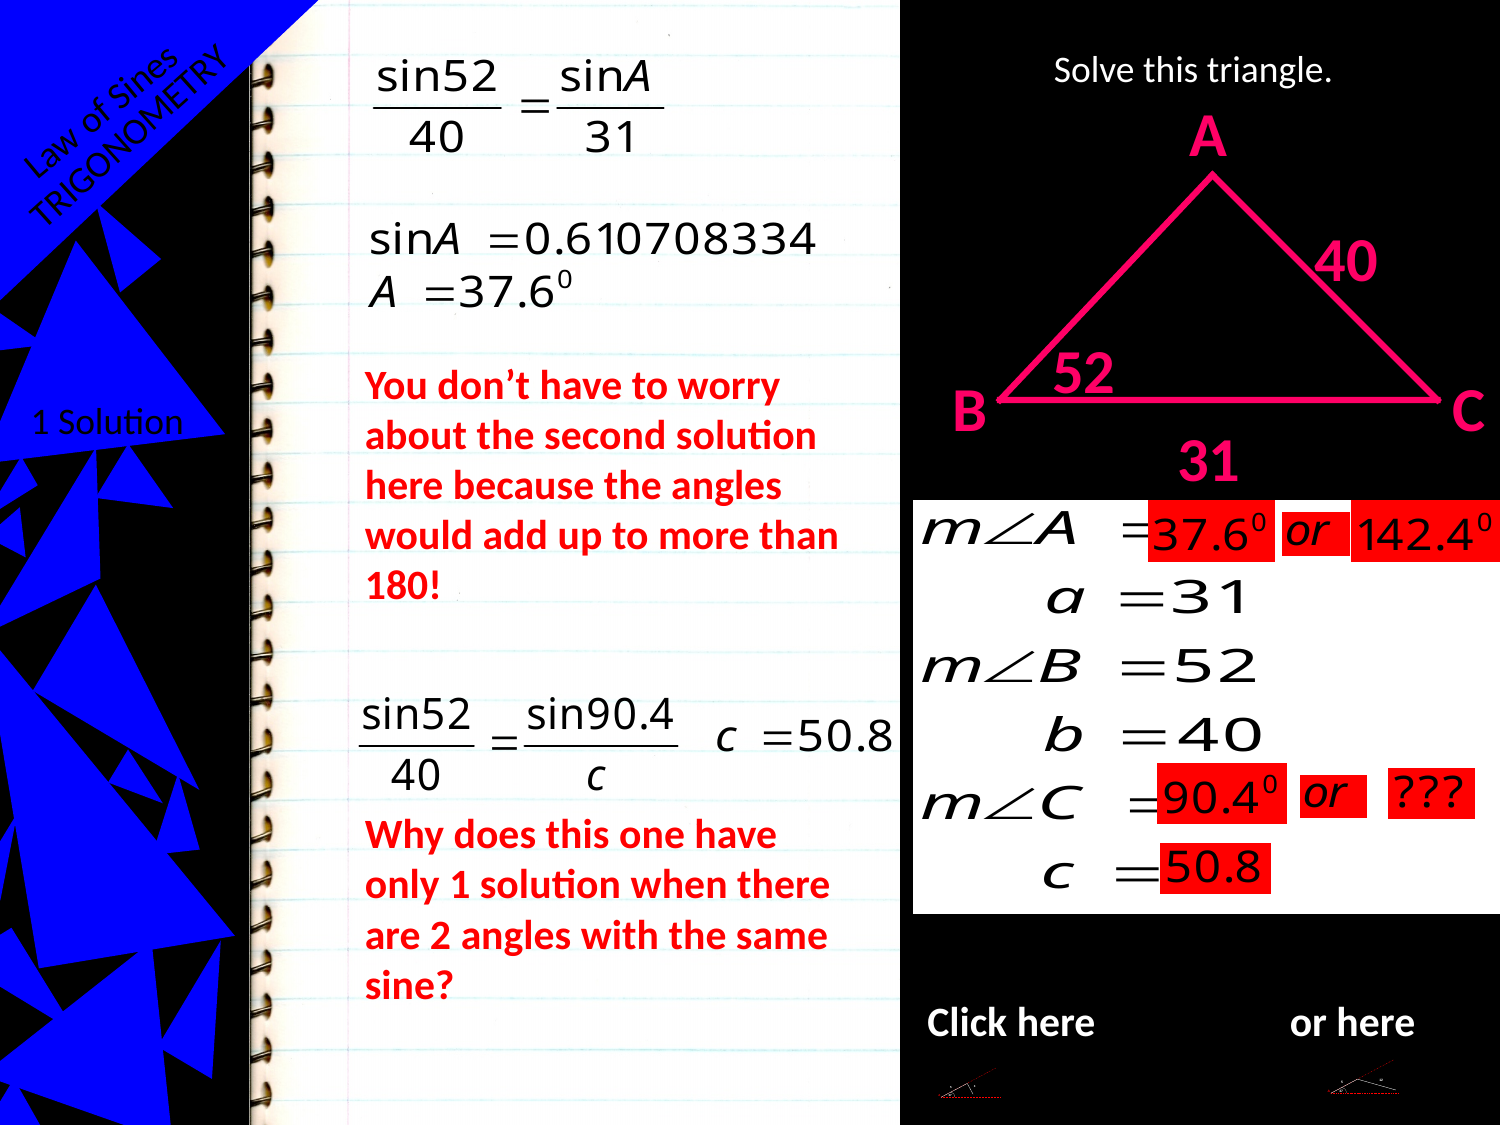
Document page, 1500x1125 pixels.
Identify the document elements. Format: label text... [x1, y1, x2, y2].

text_box 31 [1162, 412, 1275, 497]
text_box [362, 210, 827, 266]
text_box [1387, 767, 1476, 819]
text_box 52 [1037, 409, 1150, 413]
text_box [0, 0, 321, 1125]
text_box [365, 42, 676, 163]
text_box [999, 174, 1438, 401]
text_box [712, 711, 903, 763]
text_box A [1174, 98, 1238, 173]
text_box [1156, 762, 1288, 825]
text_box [1281, 512, 1345, 557]
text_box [352, 680, 688, 801]
text_box Solve this triangle. [1039, 37, 1349, 98]
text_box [912, 499, 1500, 914]
text_box or here [1274, 987, 1488, 1053]
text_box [1312, 1049, 1413, 1125]
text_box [1159, 842, 1272, 894]
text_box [366, 256, 585, 319]
text_box Click here [912, 987, 1125, 1053]
picture [321, 0, 901, 1125]
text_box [1350, 499, 1500, 562]
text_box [924, 1059, 1013, 1125]
text_box C [1437, 362, 1500, 450]
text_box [1147, 499, 1276, 562]
text_box B [937, 362, 1000, 450]
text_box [1299, 774, 1368, 819]
